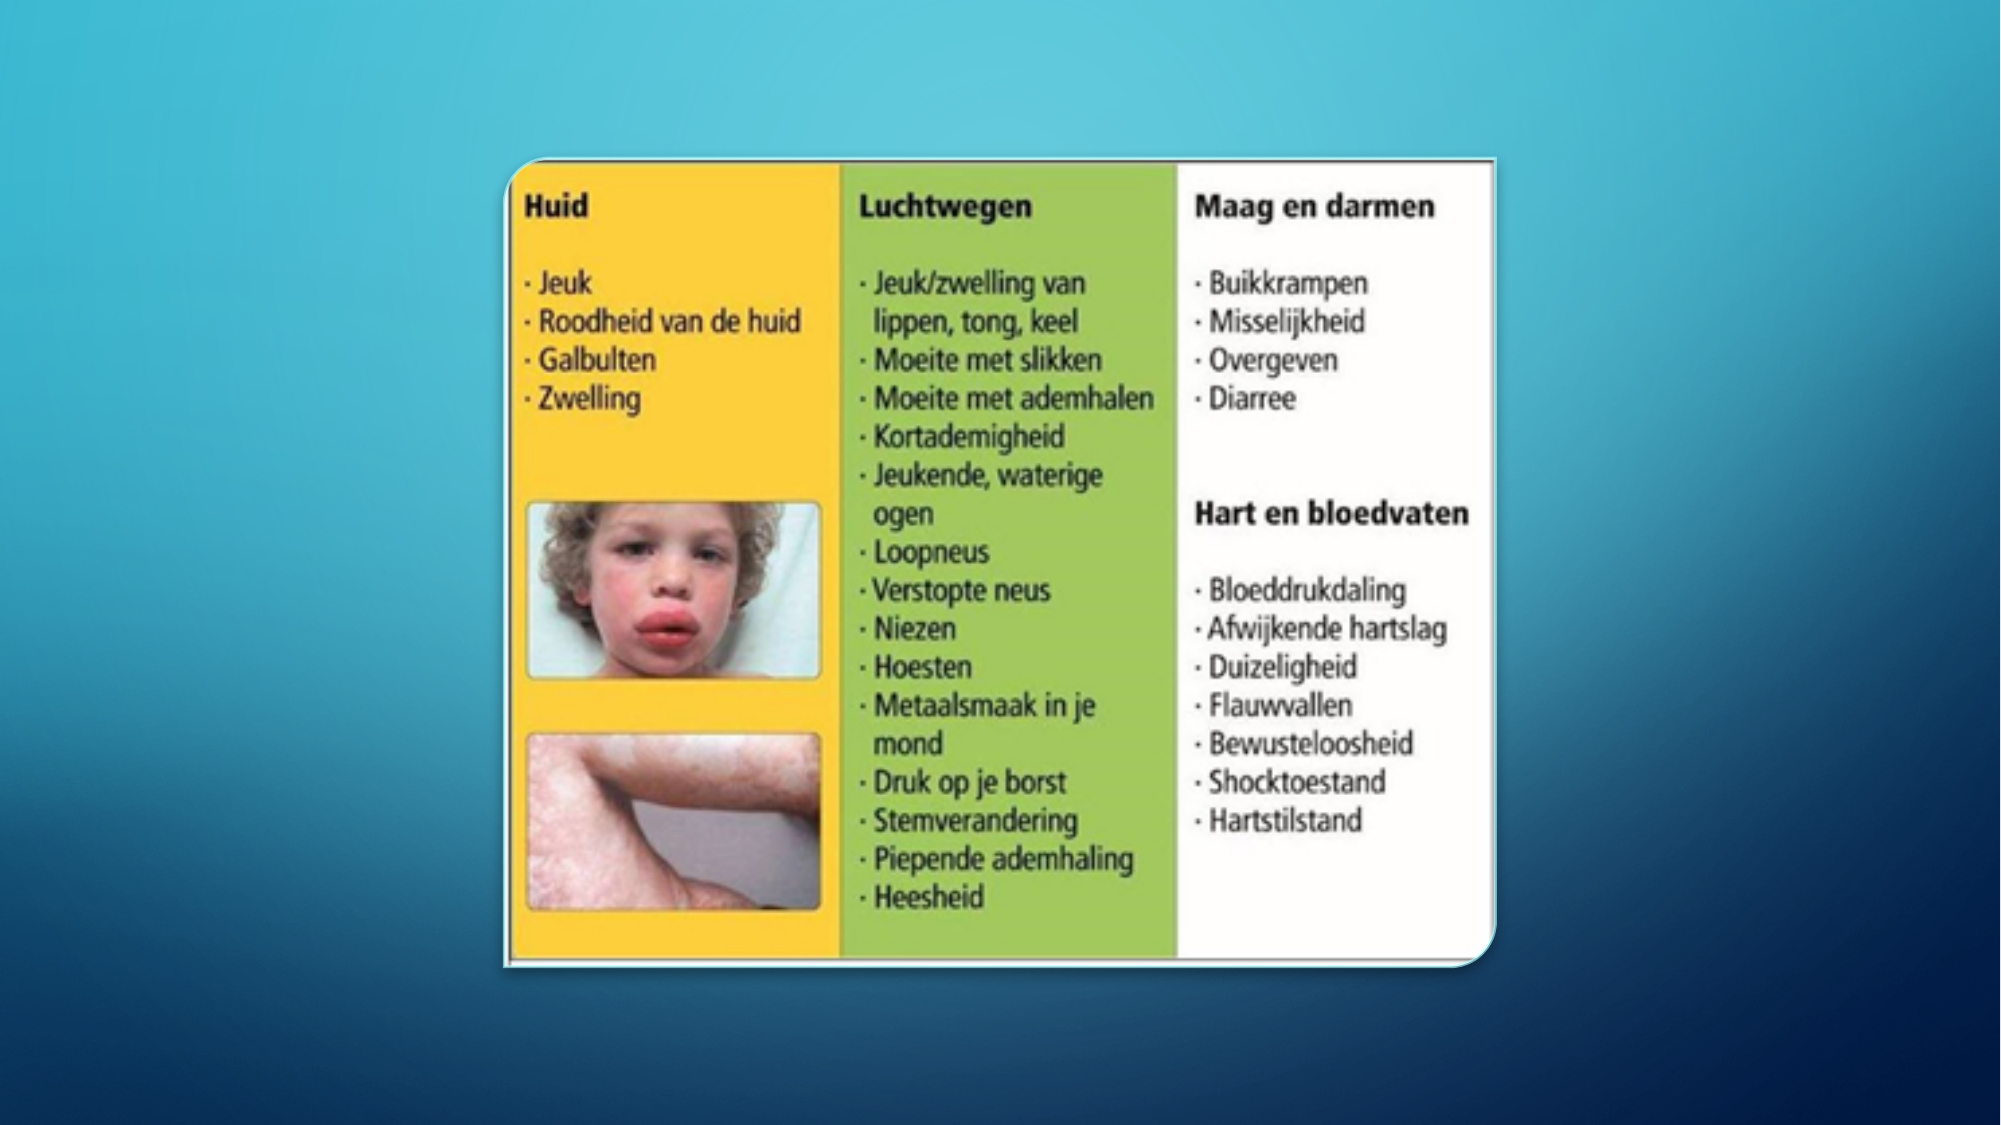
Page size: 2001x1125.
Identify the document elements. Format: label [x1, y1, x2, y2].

list [504, 158, 1496, 967]
picture [0, 0, 2000, 1125]
